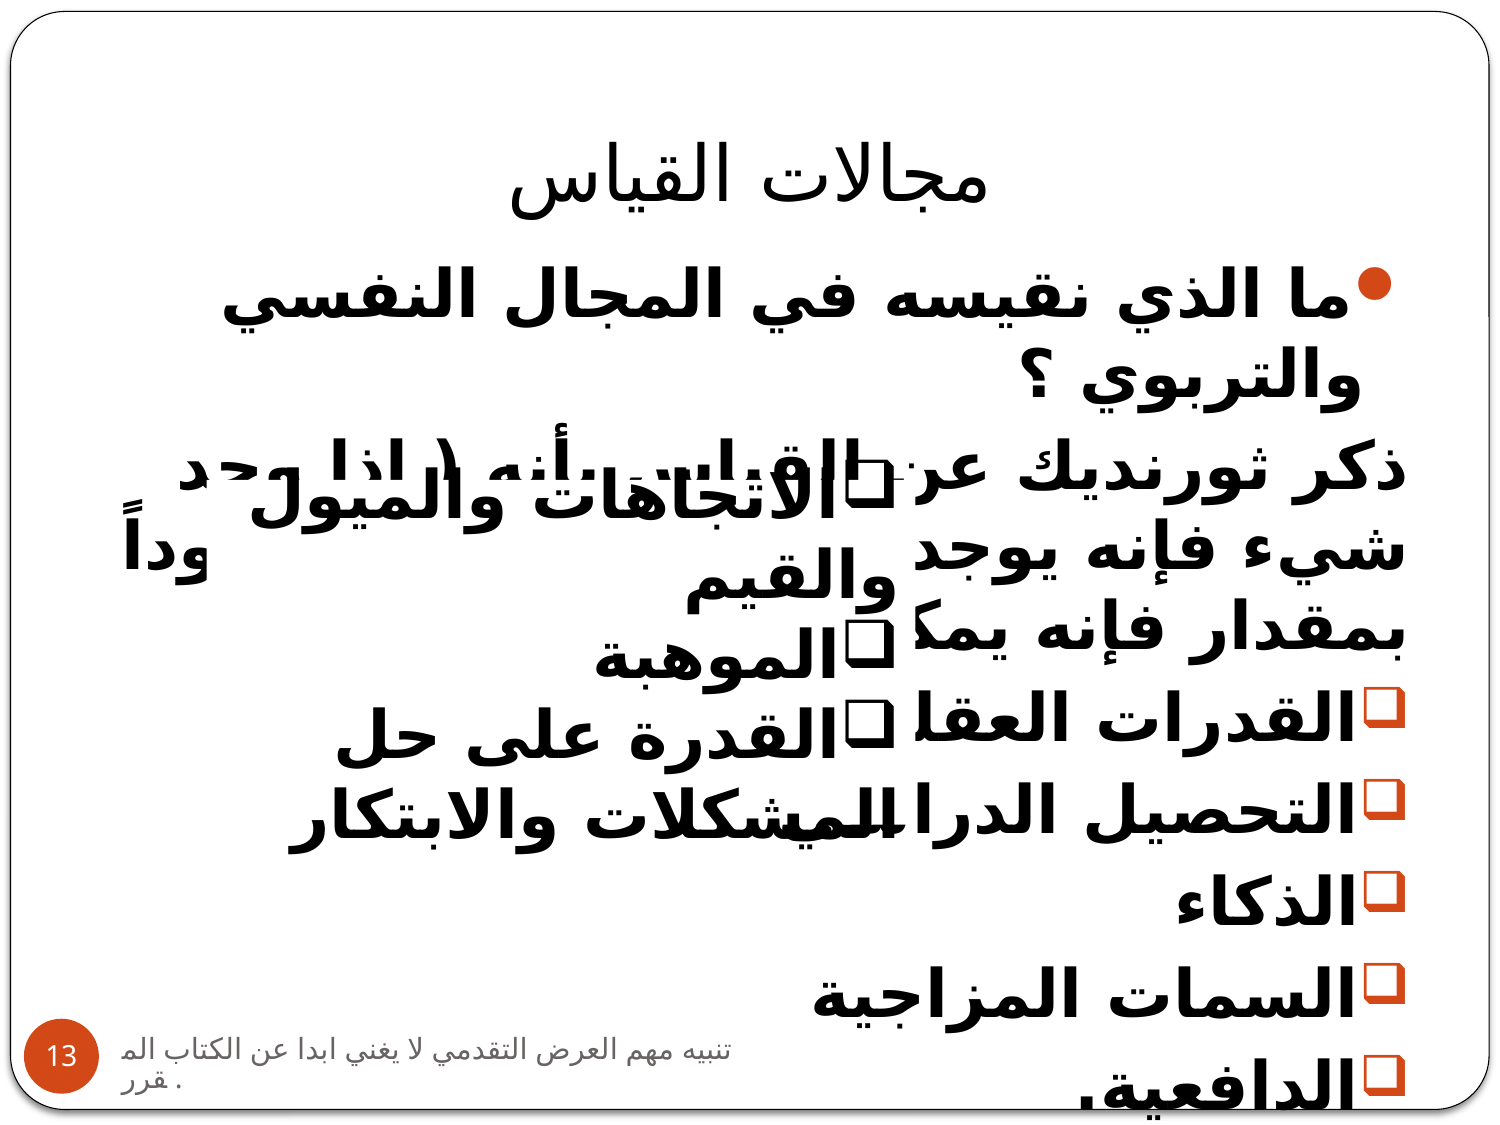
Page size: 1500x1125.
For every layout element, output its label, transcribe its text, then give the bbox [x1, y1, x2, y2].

title مجالات القياس [75, 115, 1425, 232]
text_box الاتجاهات والميول والقيم الموهبة القدرة على حل المشكلات والابتكار [206, 479, 916, 826]
footer تنبيه مهم العرض التقدمي لا يغني ابدا عن الكتاب المقرر. [150, 1038, 800, 1088]
list ما الذي نقيسه في المجال النفسي والتربوي ؟ ذكر ثورنديك عن القياس بأنه ( إذا وجد شيء فإنه يوجد بمقدار فإذا كان موجوداً بمقدار فإنه يمكن قياسه ) . القدرات العقلية التحصيل الدراسي الذكاء السمات المزاجية الدافعية. [75, 243, 1425, 1038]
slide_number 13 [23, 1018, 99, 1094]
